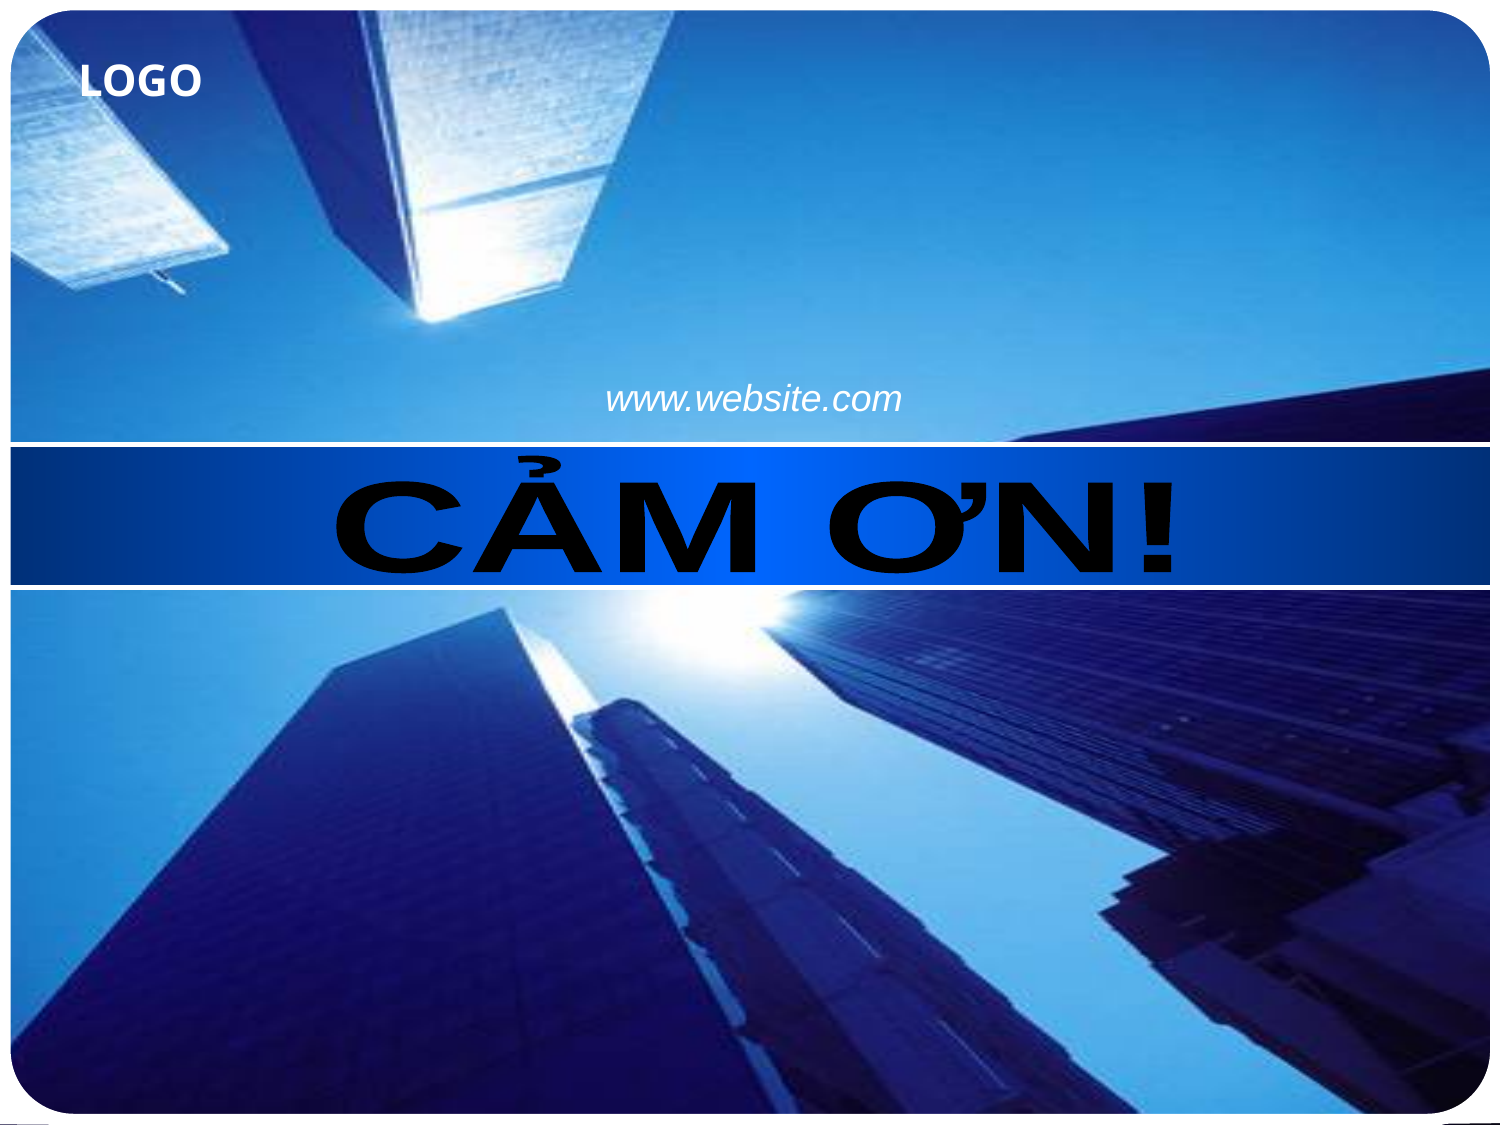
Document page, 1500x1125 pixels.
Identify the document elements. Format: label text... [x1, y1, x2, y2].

text_box www.website.com [366, 366, 1142, 427]
picture [11, 11, 1490, 442]
picture [11, 590, 1490, 1113]
